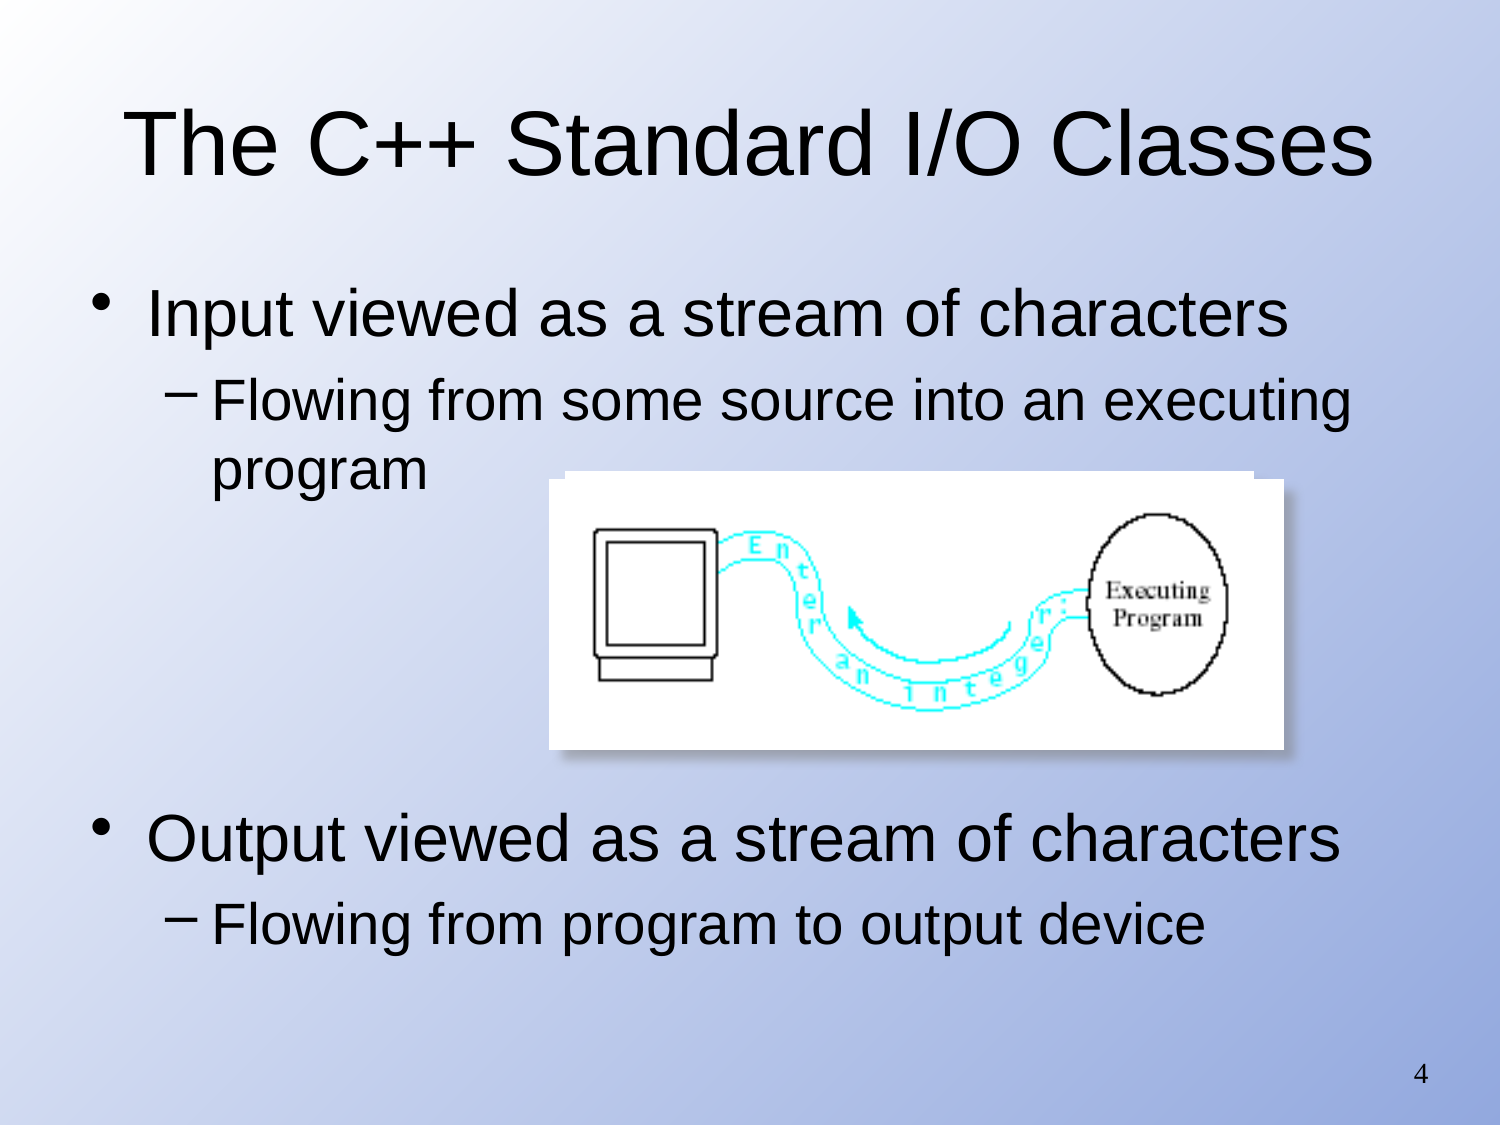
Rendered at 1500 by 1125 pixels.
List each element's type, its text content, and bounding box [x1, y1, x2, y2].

list Input viewed as a stream of characters Flowing from some source into an executing program Output viewed as a stream of characters Flowing from program to output device [75, 262, 1500, 1041]
picture [549, 471, 1285, 750]
title The C++ Standard I/O Classes [75, 45, 1425, 233]
slide_number 4 [1093, 1046, 1444, 1125]
